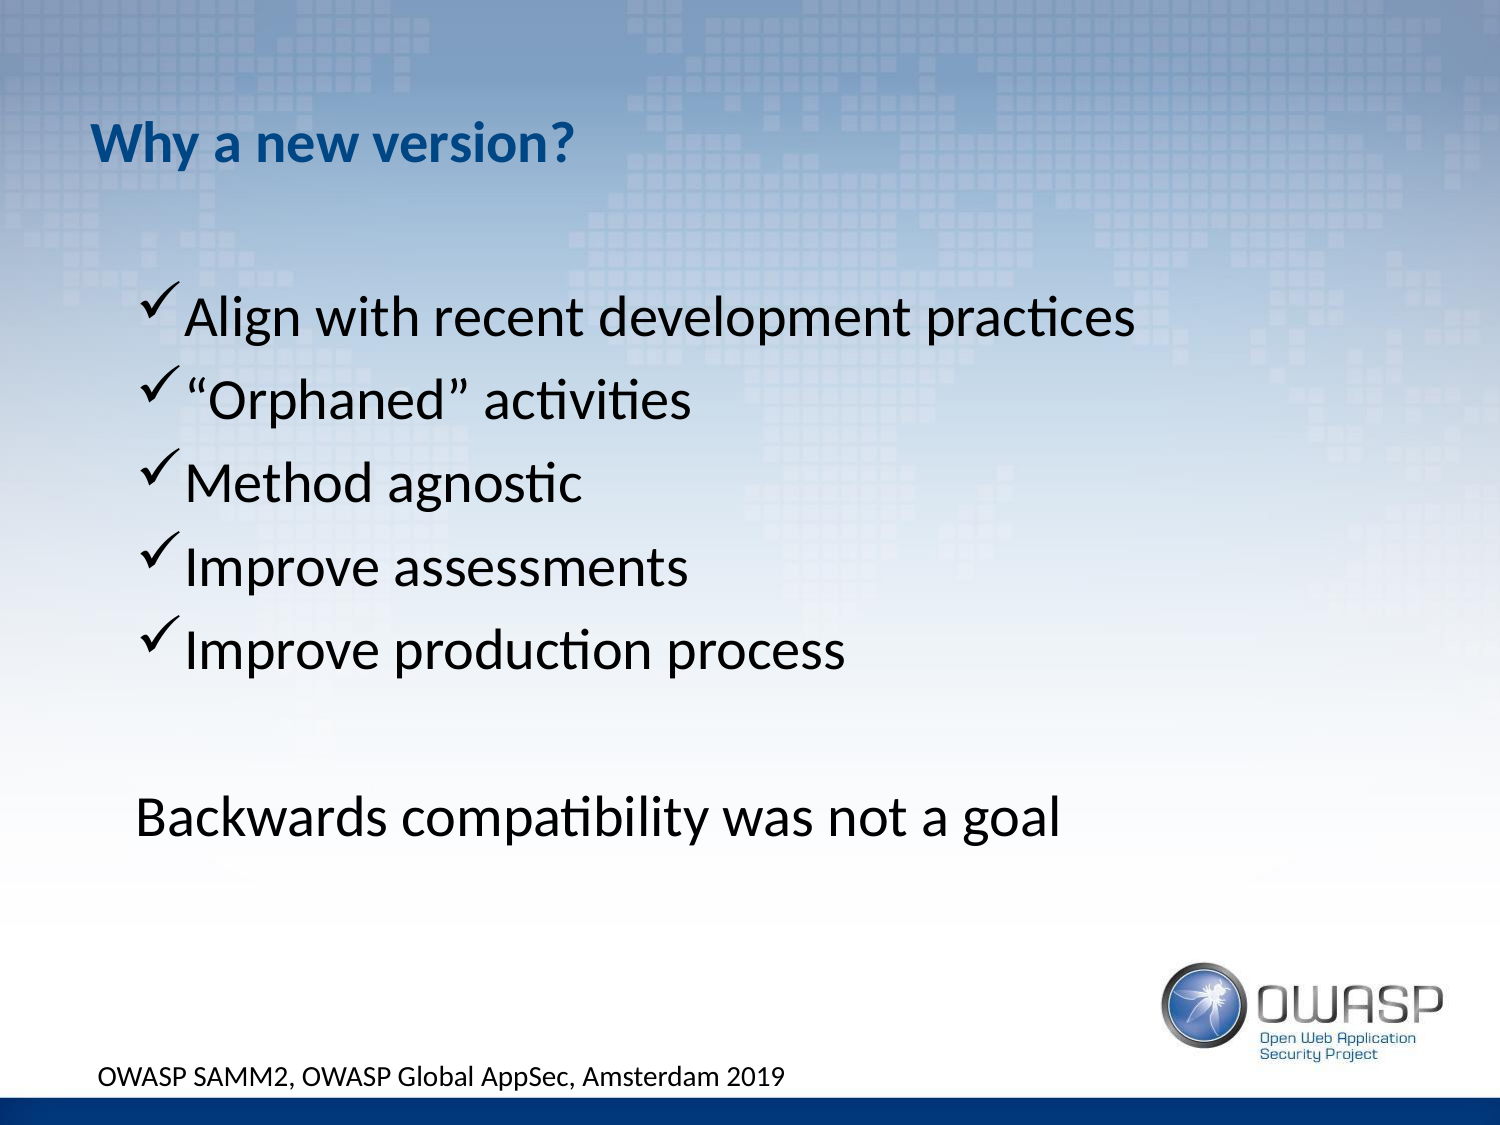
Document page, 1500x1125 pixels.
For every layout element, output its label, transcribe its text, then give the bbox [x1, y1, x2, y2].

list Align with recent development practices “Orphaned” activities Method agnostic Improve assessments Improve production process Backwards compatibility was not a goal [87, 262, 1413, 988]
picture [0, 0, 1500, 1125]
text_box OWASP SAMM2, OWASP Global AppSec, Amsterdam 2019 [0, 1042, 884, 1103]
title Why a new version? [75, 45, 1425, 233]
